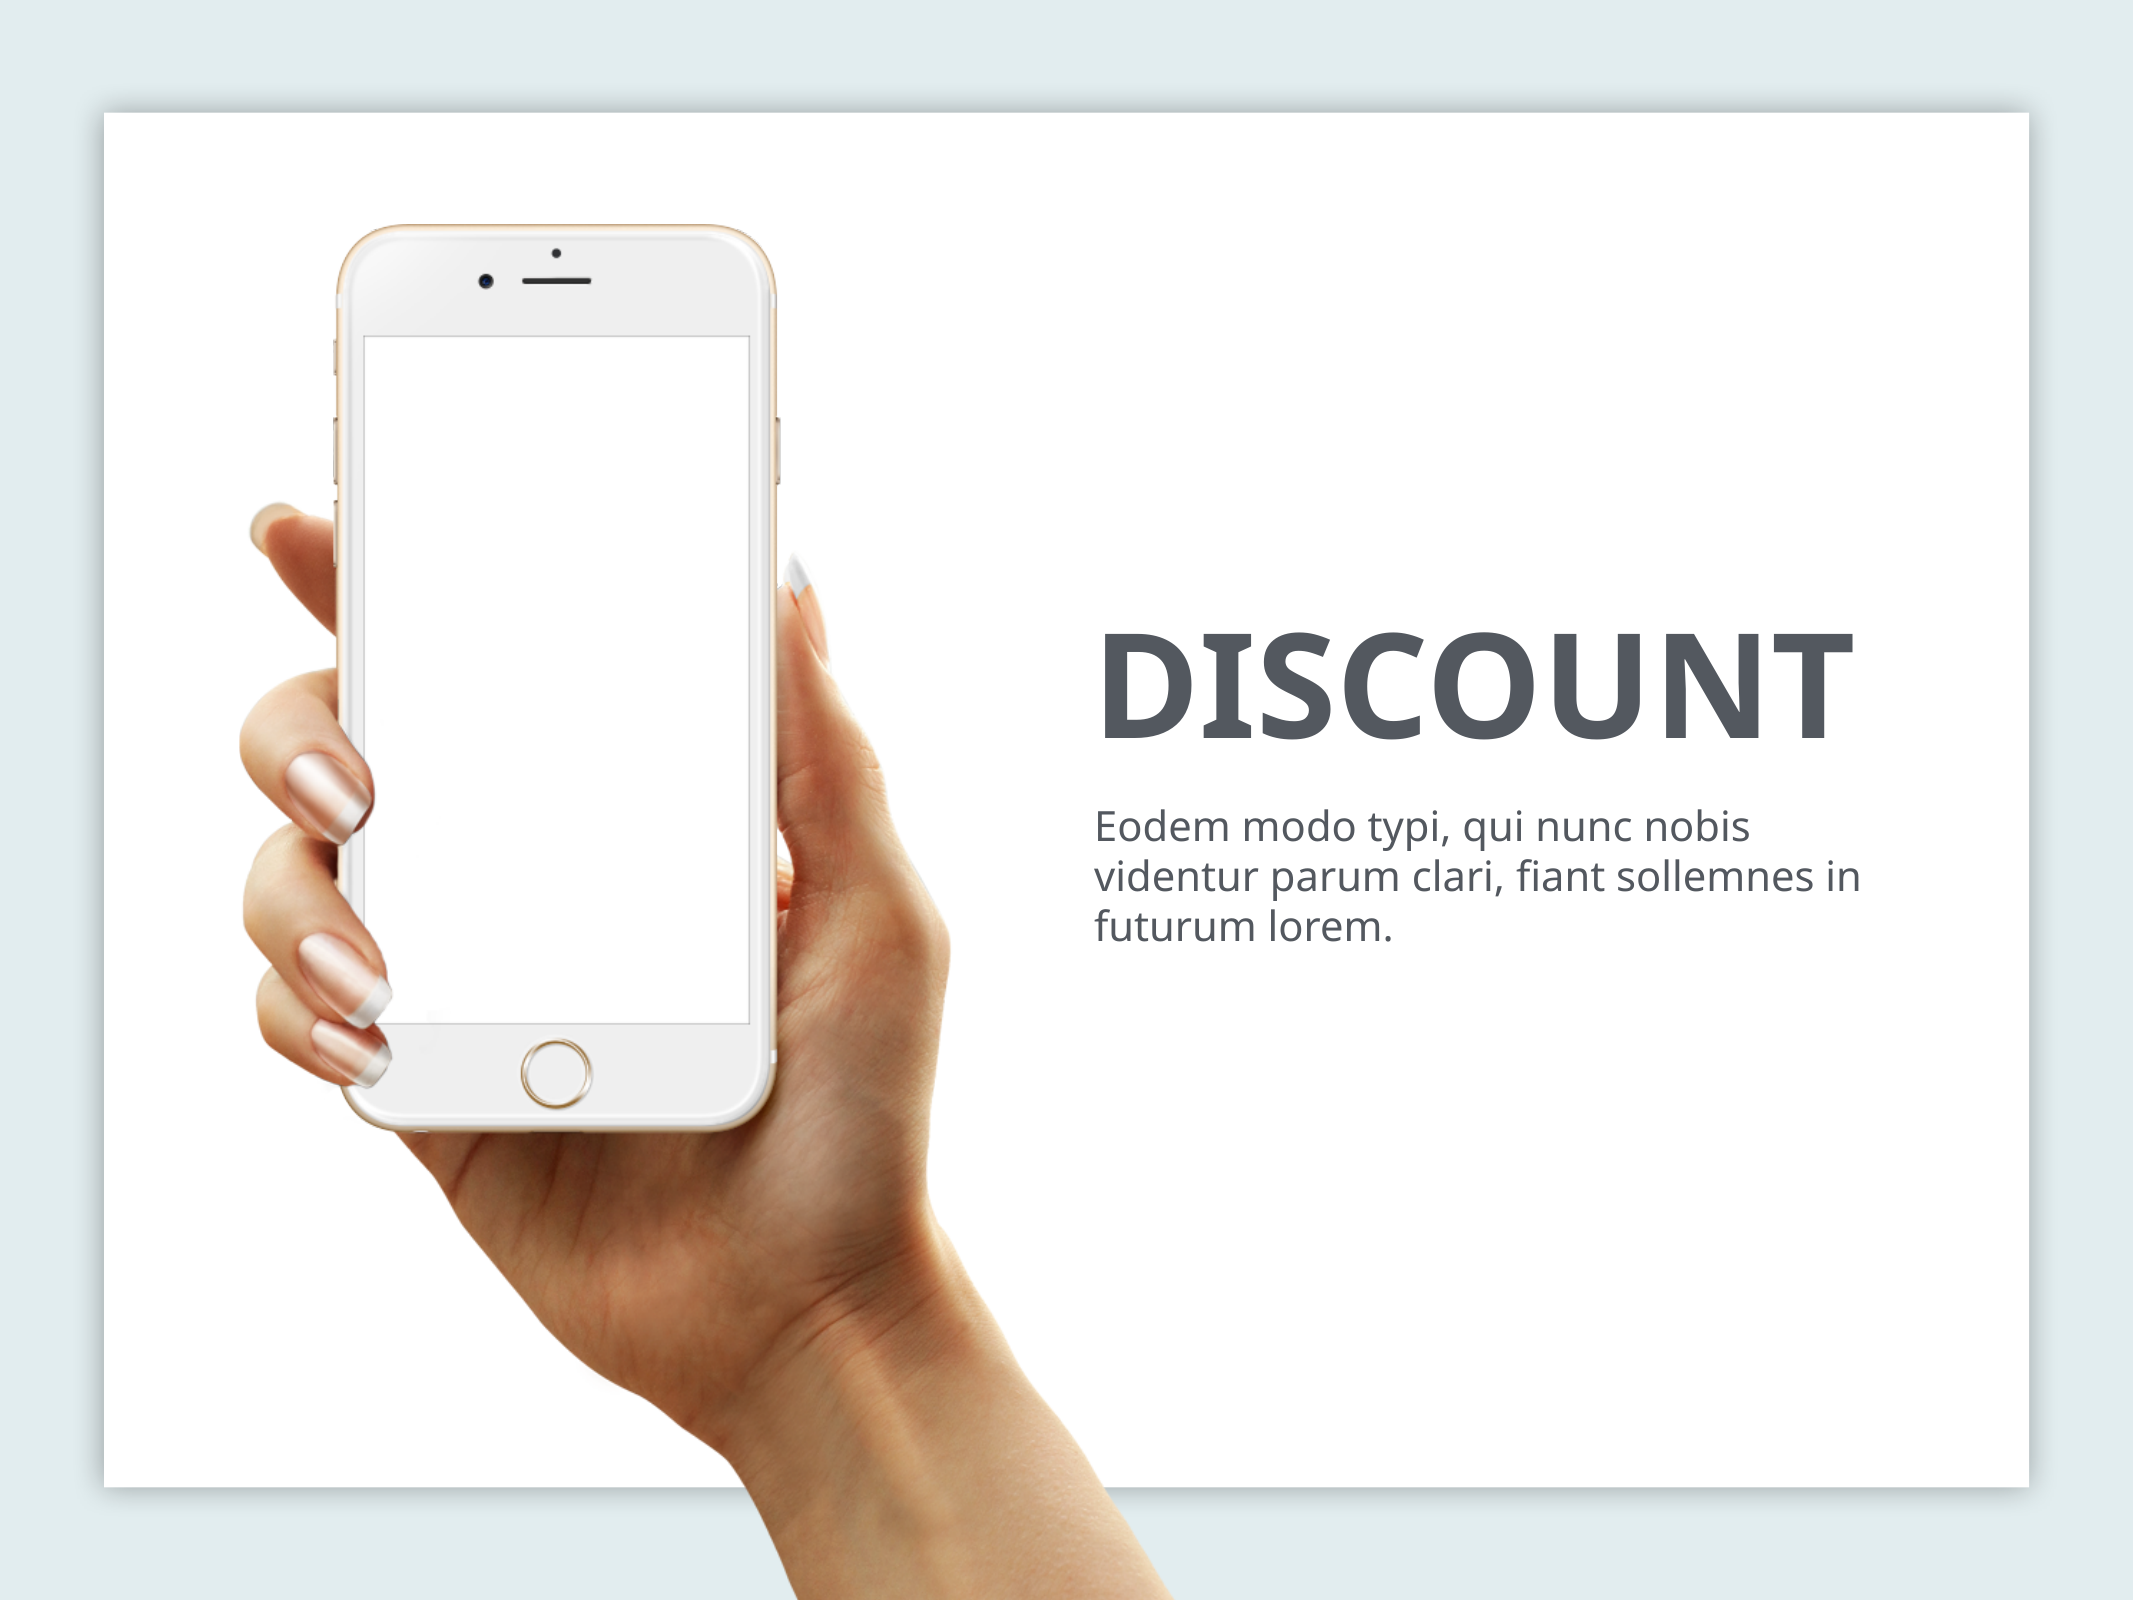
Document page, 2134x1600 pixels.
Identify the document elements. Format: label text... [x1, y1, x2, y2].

title DISCOUNT [1182, 379, 1885, 767]
list Eodem modo typi, qui nunc nobis videntur parum clari, fiant sollemnes in futurum lorem. [1182, 799, 1887, 982]
picture [239, 224, 1182, 1600]
